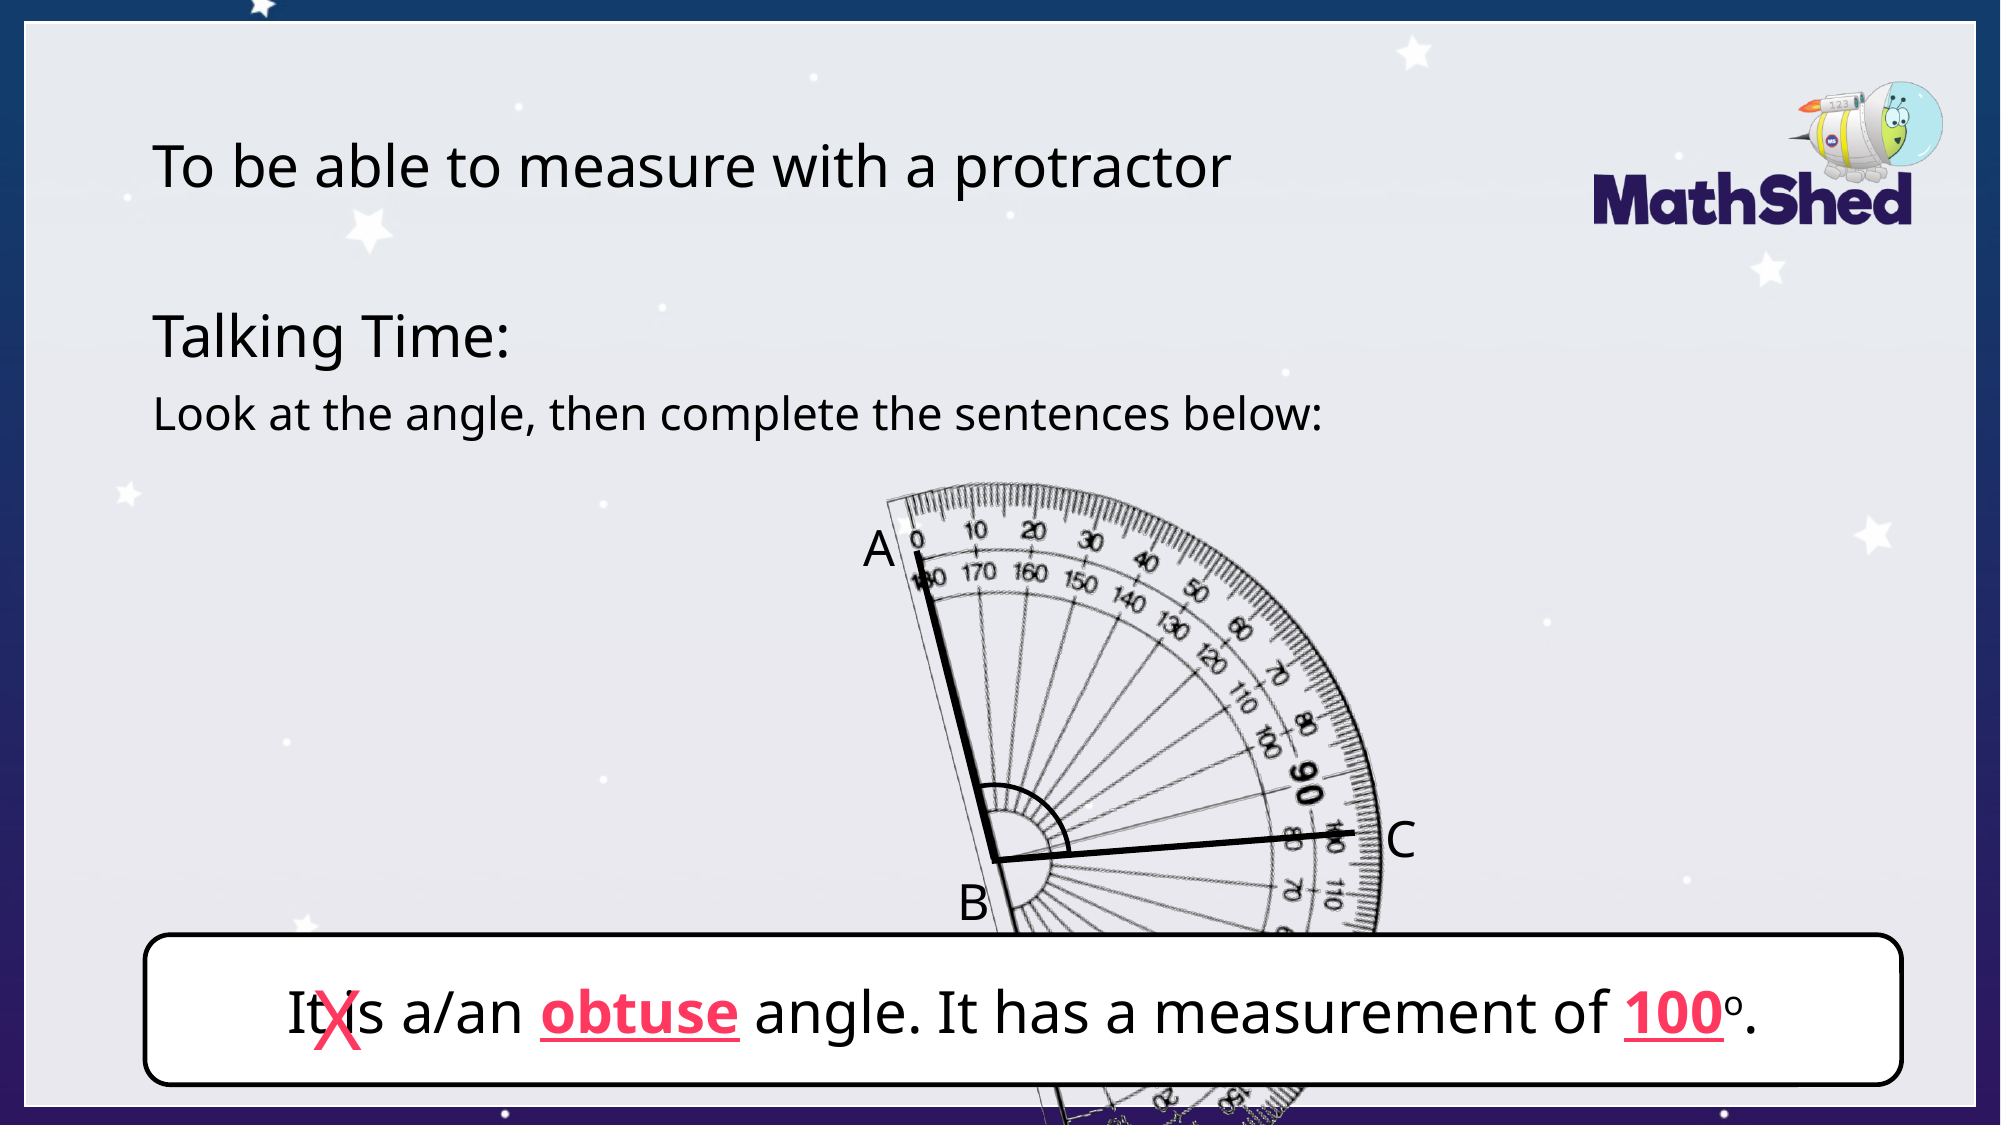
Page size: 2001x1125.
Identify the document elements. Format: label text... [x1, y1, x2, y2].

picture [0, 0, 2001, 1125]
list Talking Time: Look at the angle, then complete the sentences below: [137, 299, 1863, 1014]
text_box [991, 832, 1355, 861]
text_box It is a/an obtuse angle. It has a measurement of 100o. [143, 933, 1903, 1086]
text_box X [298, 959, 378, 1075]
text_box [916, 550, 994, 859]
title To be able to measure with a protractor [137, 59, 1578, 278]
text_box A [848, 509, 911, 584]
